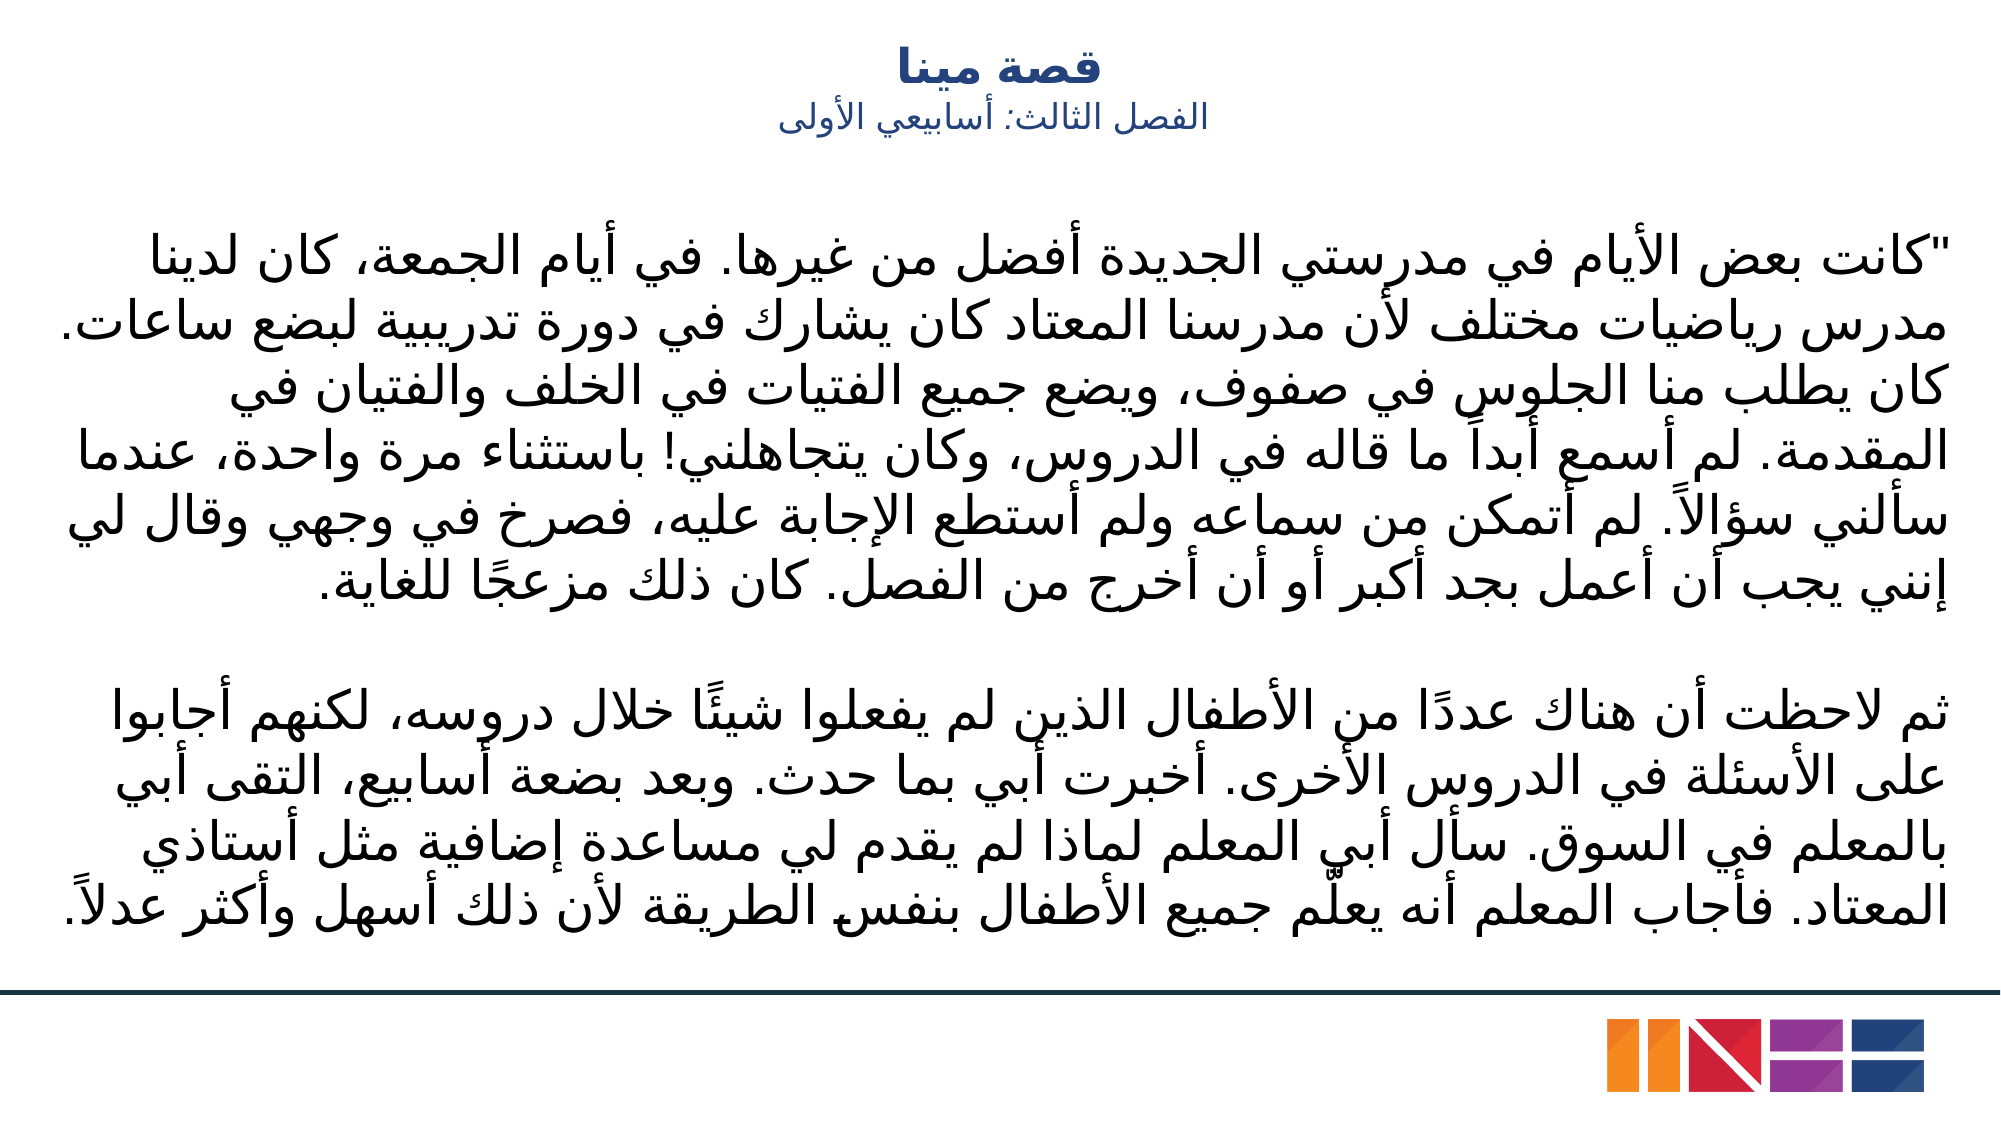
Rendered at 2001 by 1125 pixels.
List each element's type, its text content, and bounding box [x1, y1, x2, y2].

title قصة مينا الفصل الثالث: أسابيعي الأولى [31, 28, 1957, 145]
list "كانت بعض الأيام في مدرستي الجديدة أفضل من غيرها. في أيام الجمعة، كان لدينا مدرس رياضيات مختلف لأن مدرسنا المعتاد كان يشارك في دورة تدريبية لبضع ساعات. كان يطلب منا الجلوس في صفوف، ويضع جميع الفتيات في الخلف والفتيان في المقدمة. لم أسمع أبداً ما قاله في الدروس، وكان يتجاهلني! باستثناء مرة واحدة، عندما سألني سؤالاً. لم أتمكن من سماعه ولم أستطع الإجابة عليه، فصرخ في وجهي وقال لي إنني يجب أن أعمل بجد أكبر أو أن أخرج من الفصل. كان ذلك مزعجًا للغاية. ثم لاحظت أن هناك عددًا من الأطفال الذين لم يفعلوا شيئًا خلال دروسه، لكنهم أجابوا على الأسئلة في الدروس الأخرى. أخبرت أبي بما حدث. وبعد بضعة أسابيع، التقى أبي بالمعلم في السوق. سأل أبي المعلم لماذا لم يقدم لي مساعدة إضافية مثل أستاذي المعتاد. فأجاب المعلم أنه يعلّم جميع الأطفال بنفس الطريقة لأن ذلك أسهل وأكثر عدلاً. [31, 200, 1971, 974]
picture [1607, 1019, 1924, 1092]
